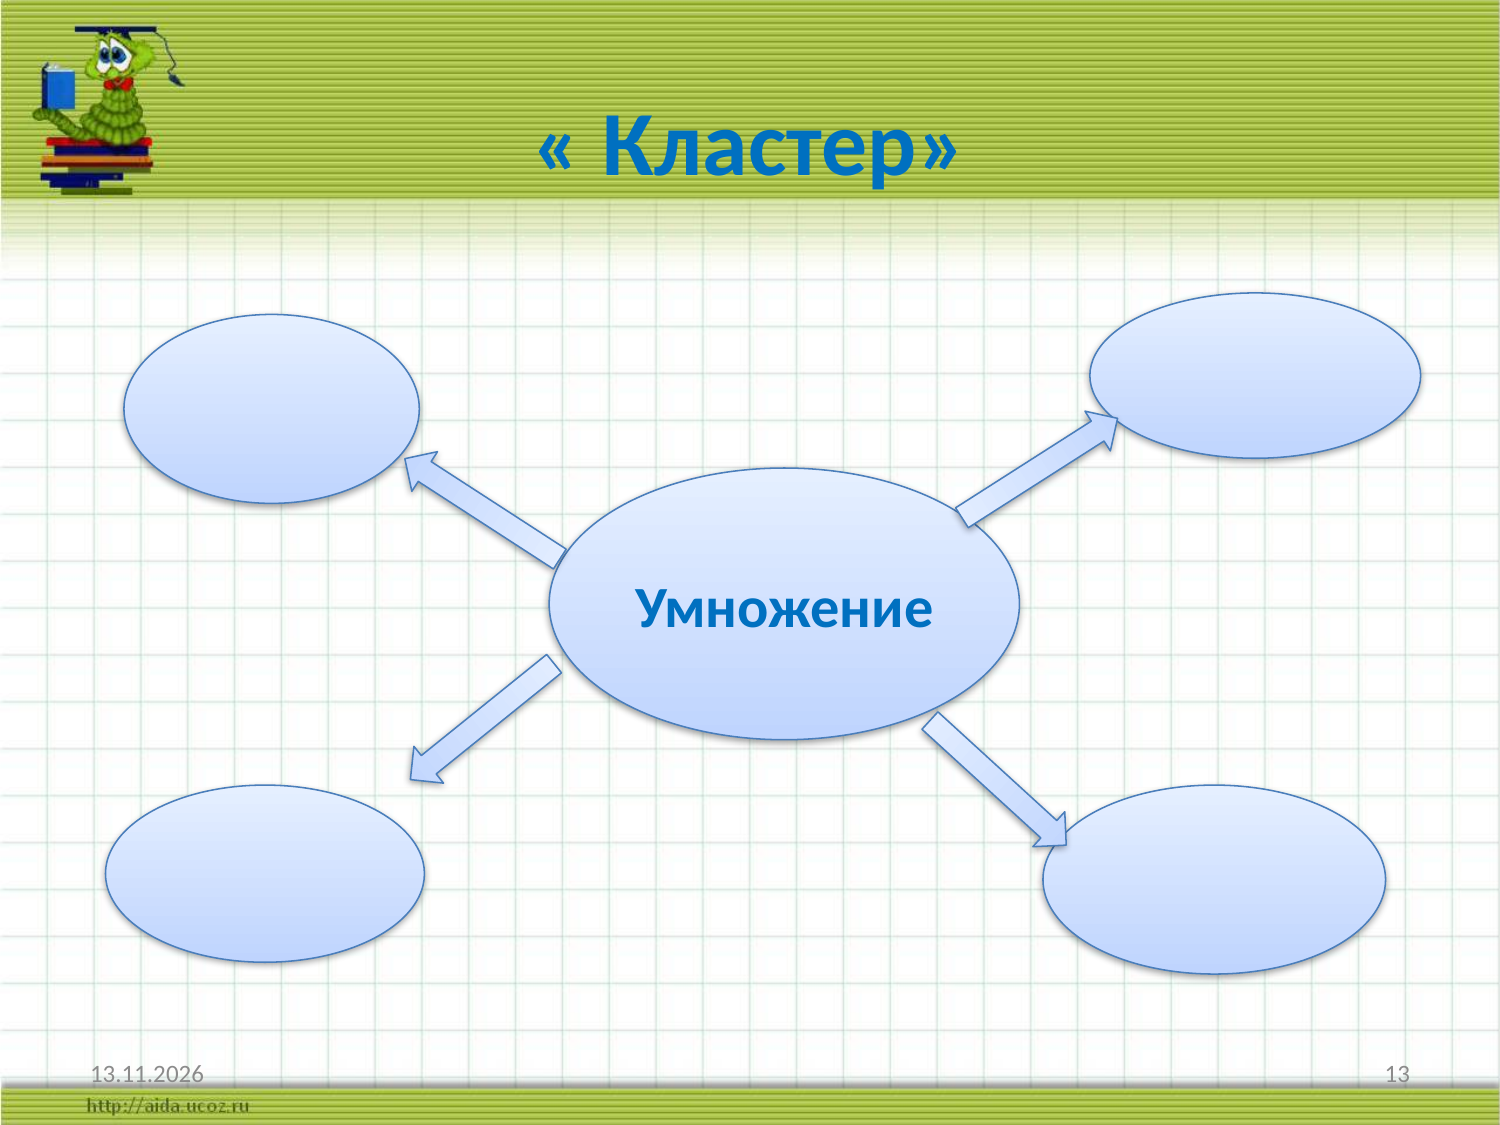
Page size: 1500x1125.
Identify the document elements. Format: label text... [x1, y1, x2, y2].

text_box [123, 313, 421, 505]
text_box [921, 711, 1068, 848]
text_box [1089, 292, 1422, 460]
picture [0, 0, 1500, 1125]
title « Кластер» [74, 44, 1426, 233]
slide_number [75, 1042, 425, 1103]
slide_number 13 [1074, 1042, 1425, 1103]
text_box [404, 450, 567, 570]
text_box Умножение [548, 467, 1021, 741]
text_box [409, 653, 563, 784]
text_box [1042, 784, 1387, 975]
text_box [104, 784, 426, 964]
text_box [954, 410, 1119, 529]
